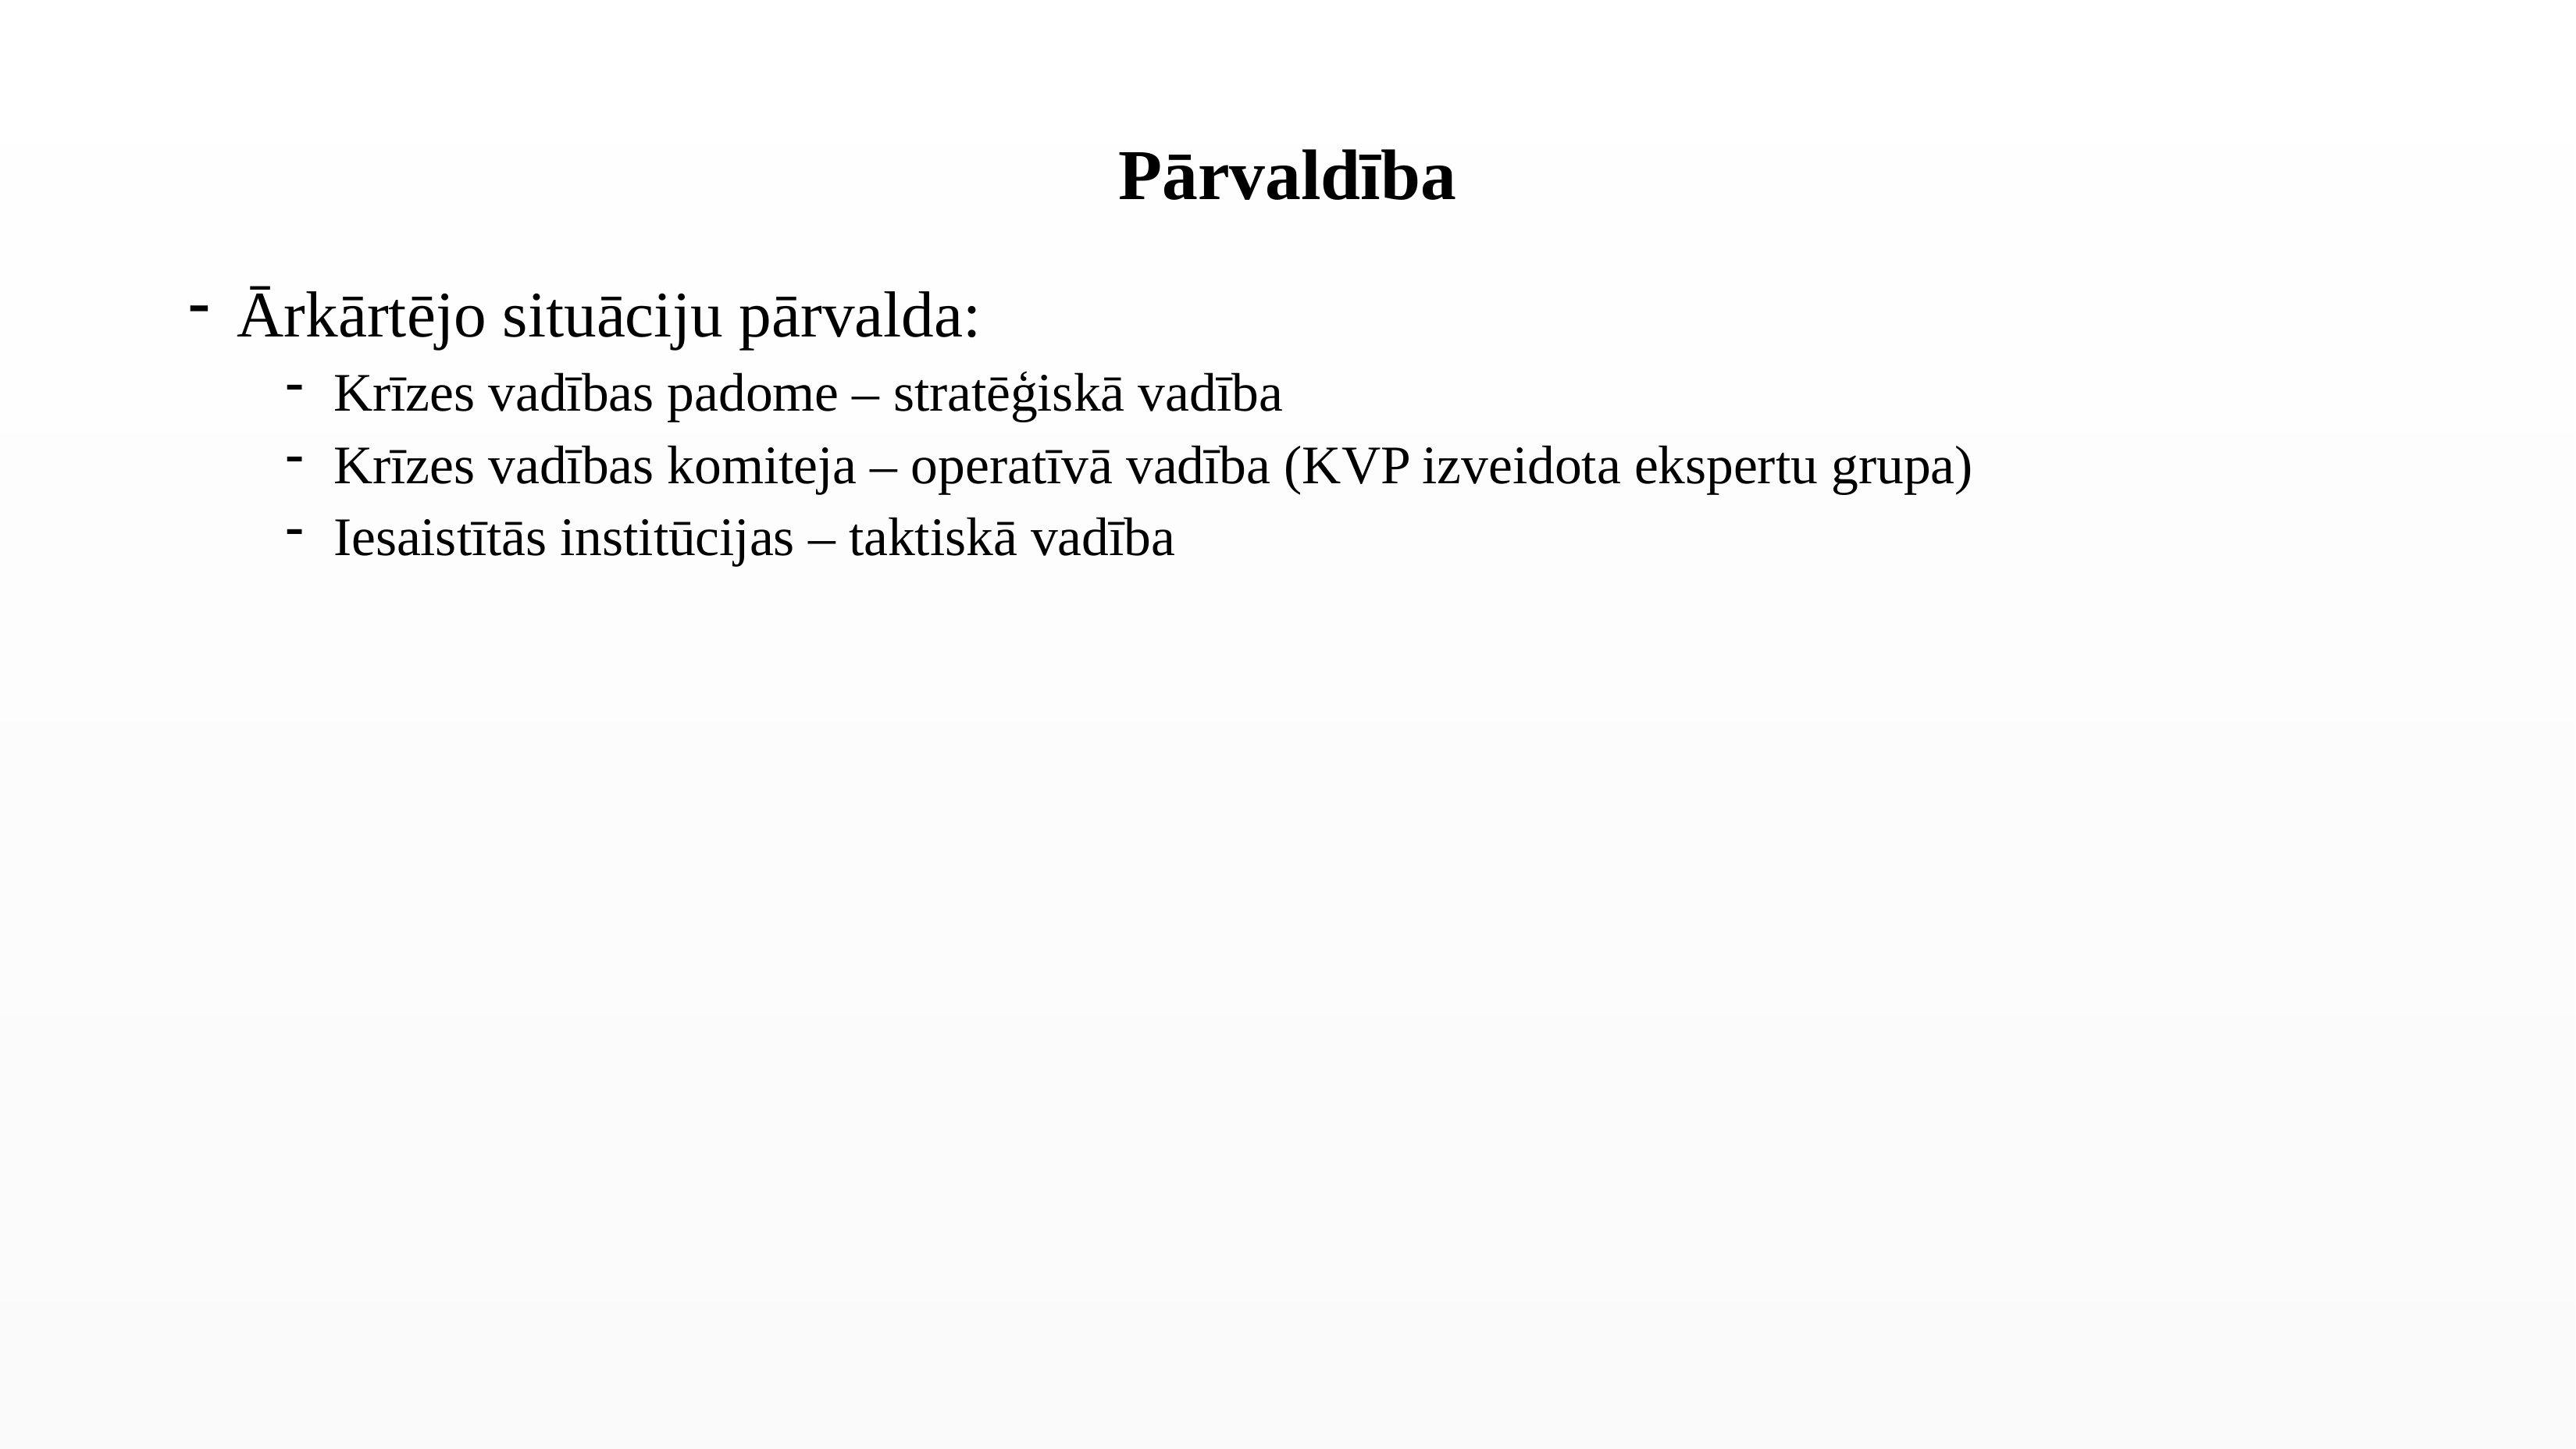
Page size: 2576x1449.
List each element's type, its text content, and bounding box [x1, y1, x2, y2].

list Ārkārtējo situāciju pārvalda: Krīzes vadības padome – stratēģiskā vadība Krīzes vadības komiteja – operatīvā vadība (KVP izveidota ekspertu grupa) Iesaistītās institūcijas – taktiskā vadība [176, 275, 2399, 1308]
title Pārvaldība [176, 77, 2399, 275]
